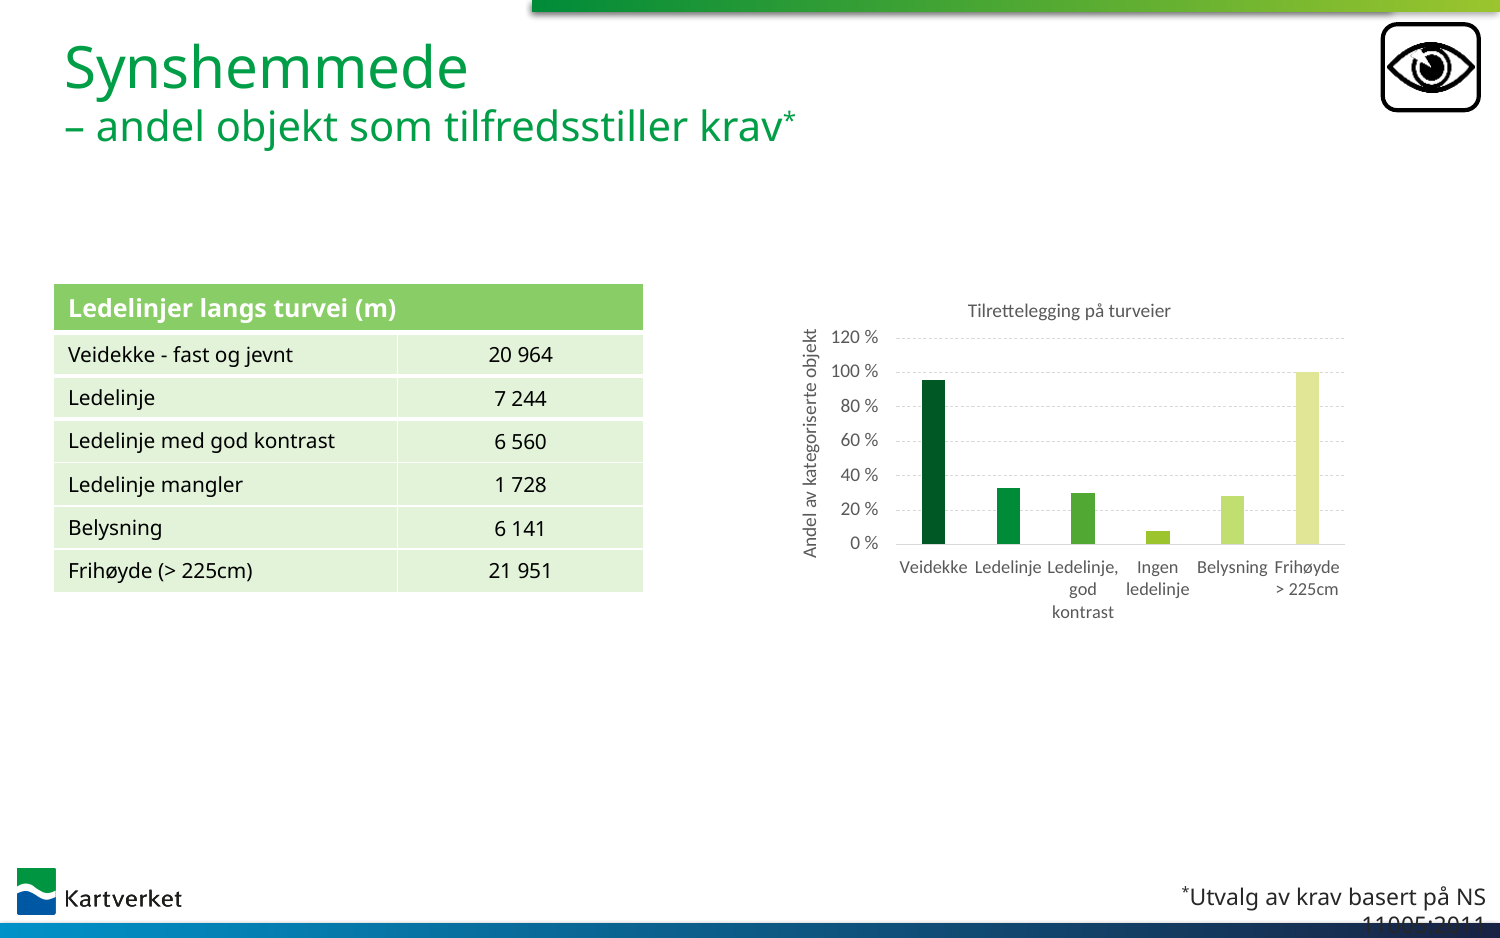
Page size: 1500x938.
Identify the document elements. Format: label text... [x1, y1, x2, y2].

table_cell 6 560 [398, 421, 643, 462]
table_cell Veidekke - fast og jevnt [54, 335, 397, 374]
picture [791, 291, 1348, 630]
table_cell 6 141 [398, 507, 643, 548]
table_cell 20 964 [398, 335, 643, 374]
table_cell Ledelinje [54, 378, 397, 417]
table_cell Ledelinje med god kontrast [54, 421, 397, 462]
table_cell Belysning [54, 507, 397, 548]
table_cell Frihøyde (> 225cm) [54, 550, 397, 592]
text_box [1382, 24, 1480, 111]
table_cell 7 244 [398, 378, 643, 417]
table_cell Ledelinje mangler [54, 463, 397, 505]
table_cell 21 951 [398, 550, 643, 592]
table_header Ledelinjer langs turvei (m) [54, 284, 643, 330]
text_box Synshemmede – andel objekt som tilfredsstiller krav* [49, 24, 1431, 158]
table_cell 1 728 [398, 463, 643, 505]
text_box *Utvalg av krav basert på NS 11005:2011 [1068, 873, 1500, 938]
